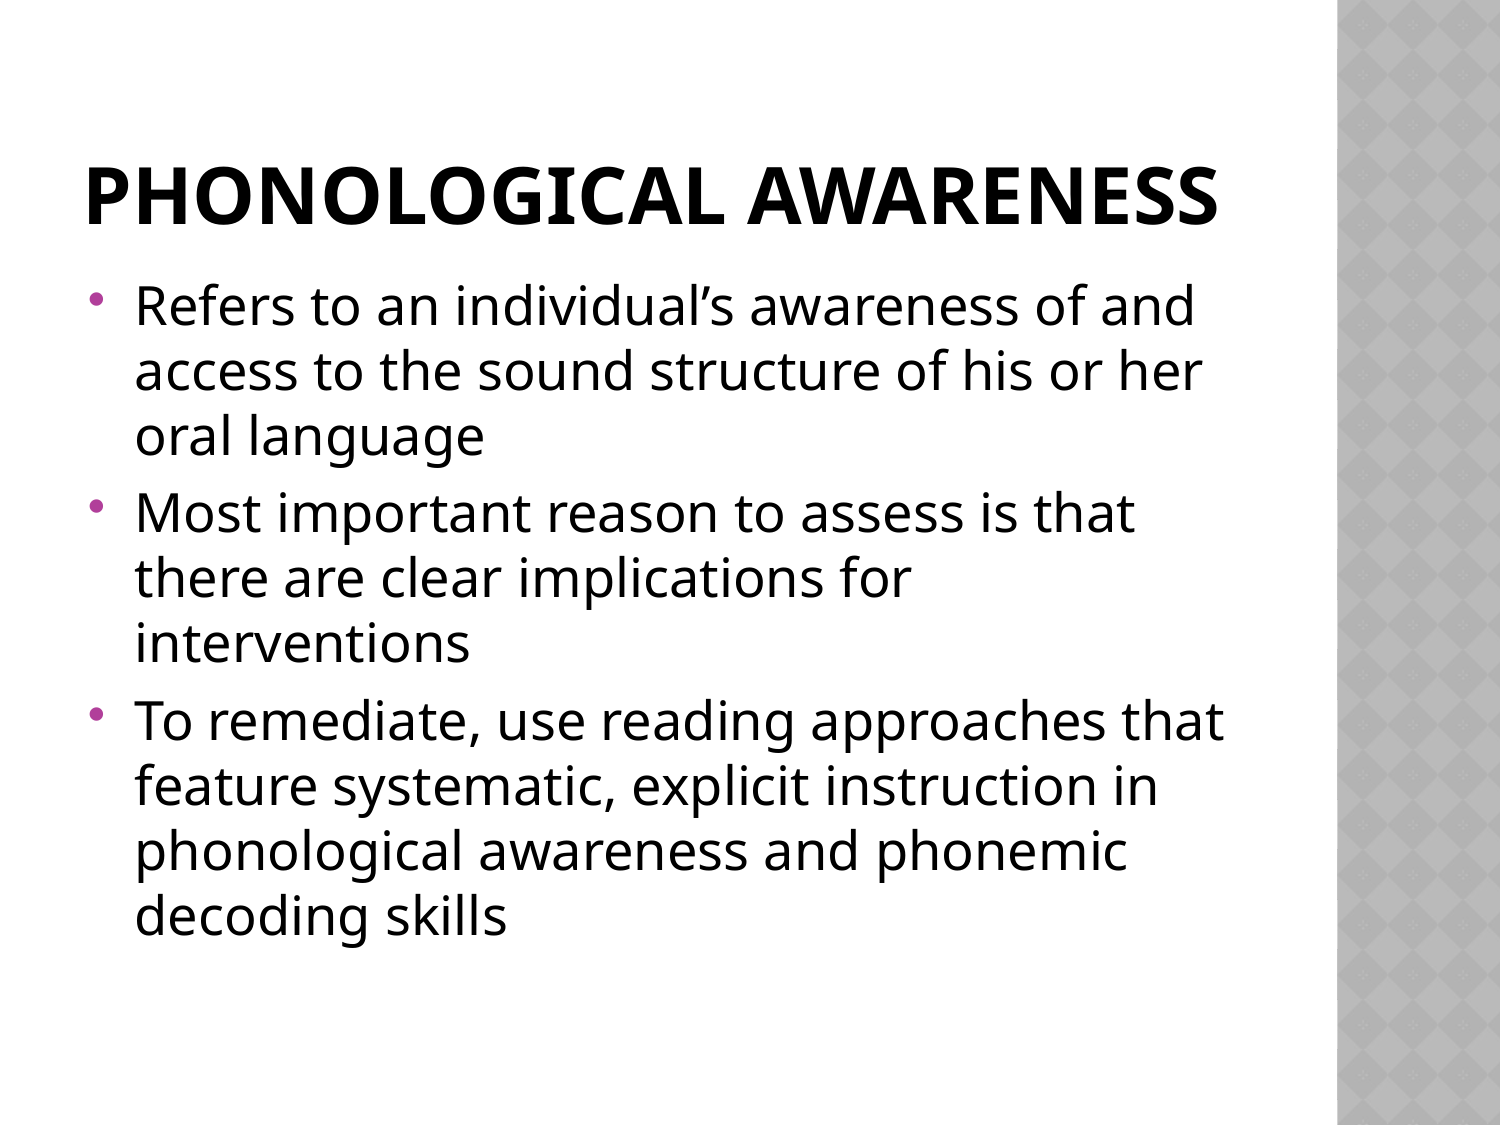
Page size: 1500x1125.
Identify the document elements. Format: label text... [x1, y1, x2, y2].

list Refers to an individual’s awareness of and access to the sound structure of his or her oral language Most important reason to assess is that there are clear implications for interventions To remediate, use reading approaches that feature systematic, explicit instruction in phonological awareness and phonemic decoding skills [75, 264, 1263, 1059]
title Phonological Awareness [75, 52, 1263, 240]
